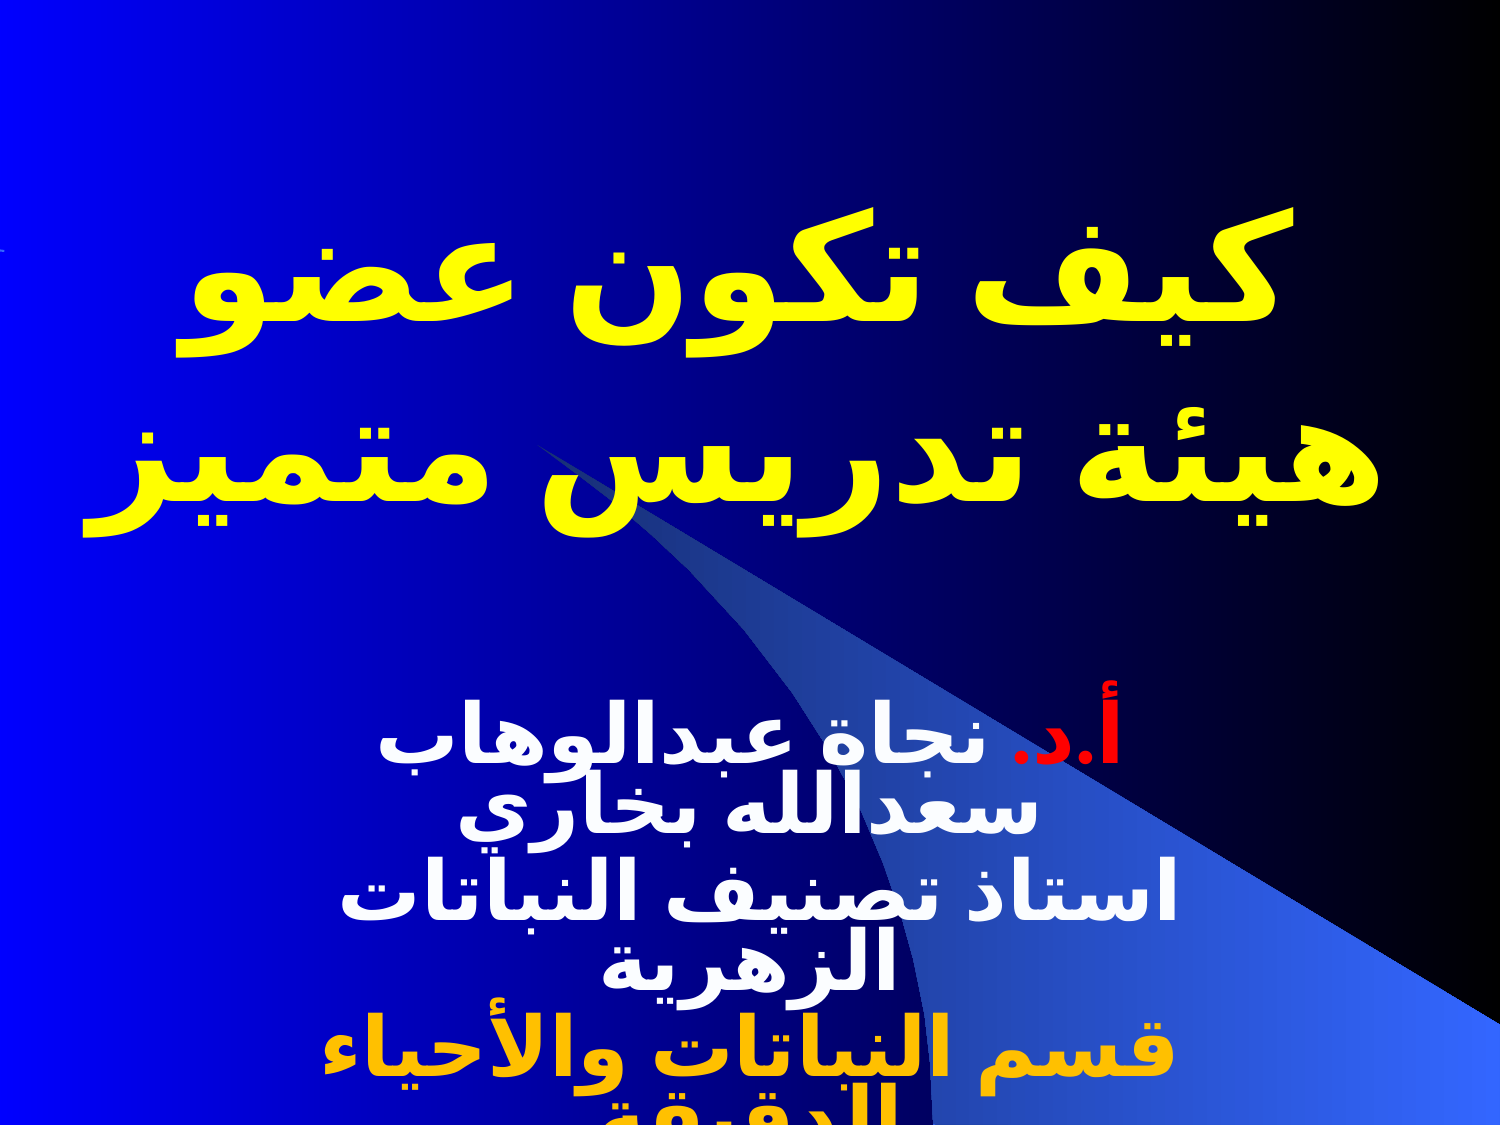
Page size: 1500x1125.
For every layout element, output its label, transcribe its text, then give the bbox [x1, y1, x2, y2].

text_box أ.د. نجاة عبدالوهاب سعدالله بخاري استاذ تصنيف النباتات الزهرية قسم النباتات والأحياء الدقيقة [224, 699, 1275, 1016]
title كيف تكون عضو هيئة تدريس متميز [52, 125, 1426, 540]
